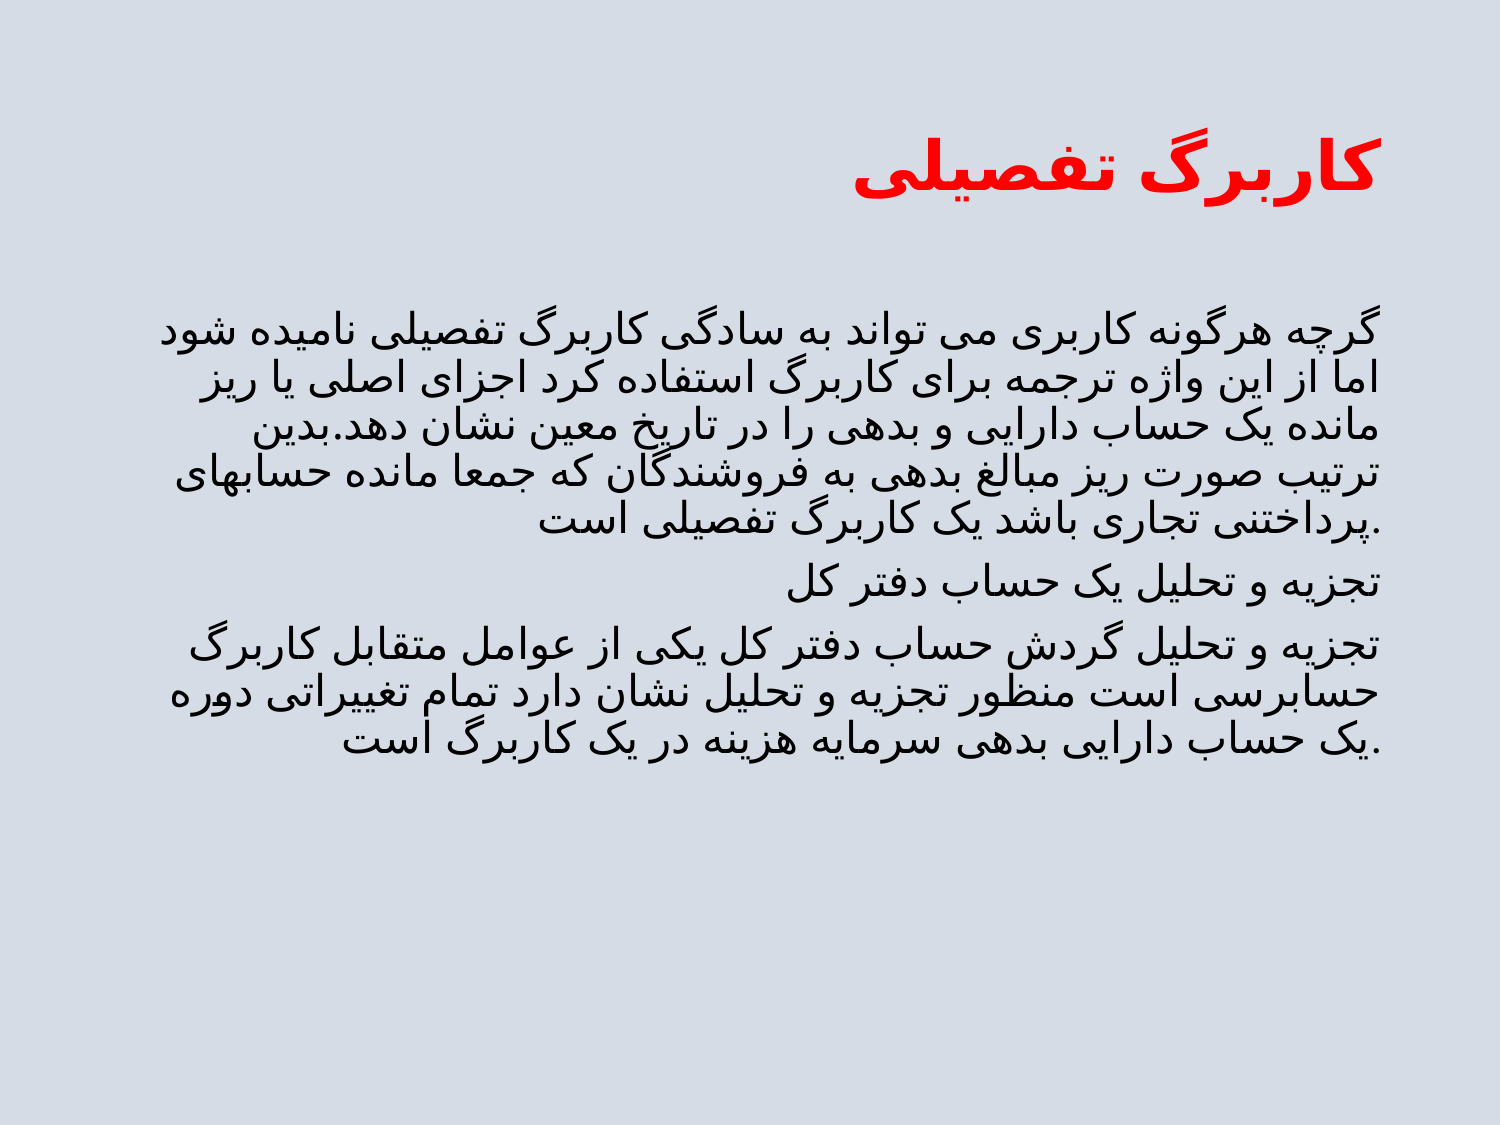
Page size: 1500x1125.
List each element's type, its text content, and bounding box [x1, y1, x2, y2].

list گرچه هرگونه کاربری می تواند به سادگی کاربرگ تفصیلی نامیده شود اما از این واژه ترجمه برای کاربرگ استفاده کرد اجزای اصلی یا ریز مانده یک حساب دارایی و بدهی را در تاریخ معین نشان دهد.بدین ترتیب صورت ریز مبالغ بدهی به فروشندگان که جمعا مانده حسابهای پرداختنی تجاری باشد یک کاربرگ تفصیلی است. تجزیه و تحلیل یک حساب دفتر کل تجزیه و تحلیل گردش حساب دفتر کل یکی از عوامل متقابل کاربرگ حسابرسی است منظور تجزیه و تحلیل نشان دارد تمام تغییراتی دوره یک حساب دارایی بدهی سرمایه هزینه در یک کاربرگ است. [103, 299, 1397, 1014]
title کاربرگ تفصیلی [103, 59, 1397, 278]
